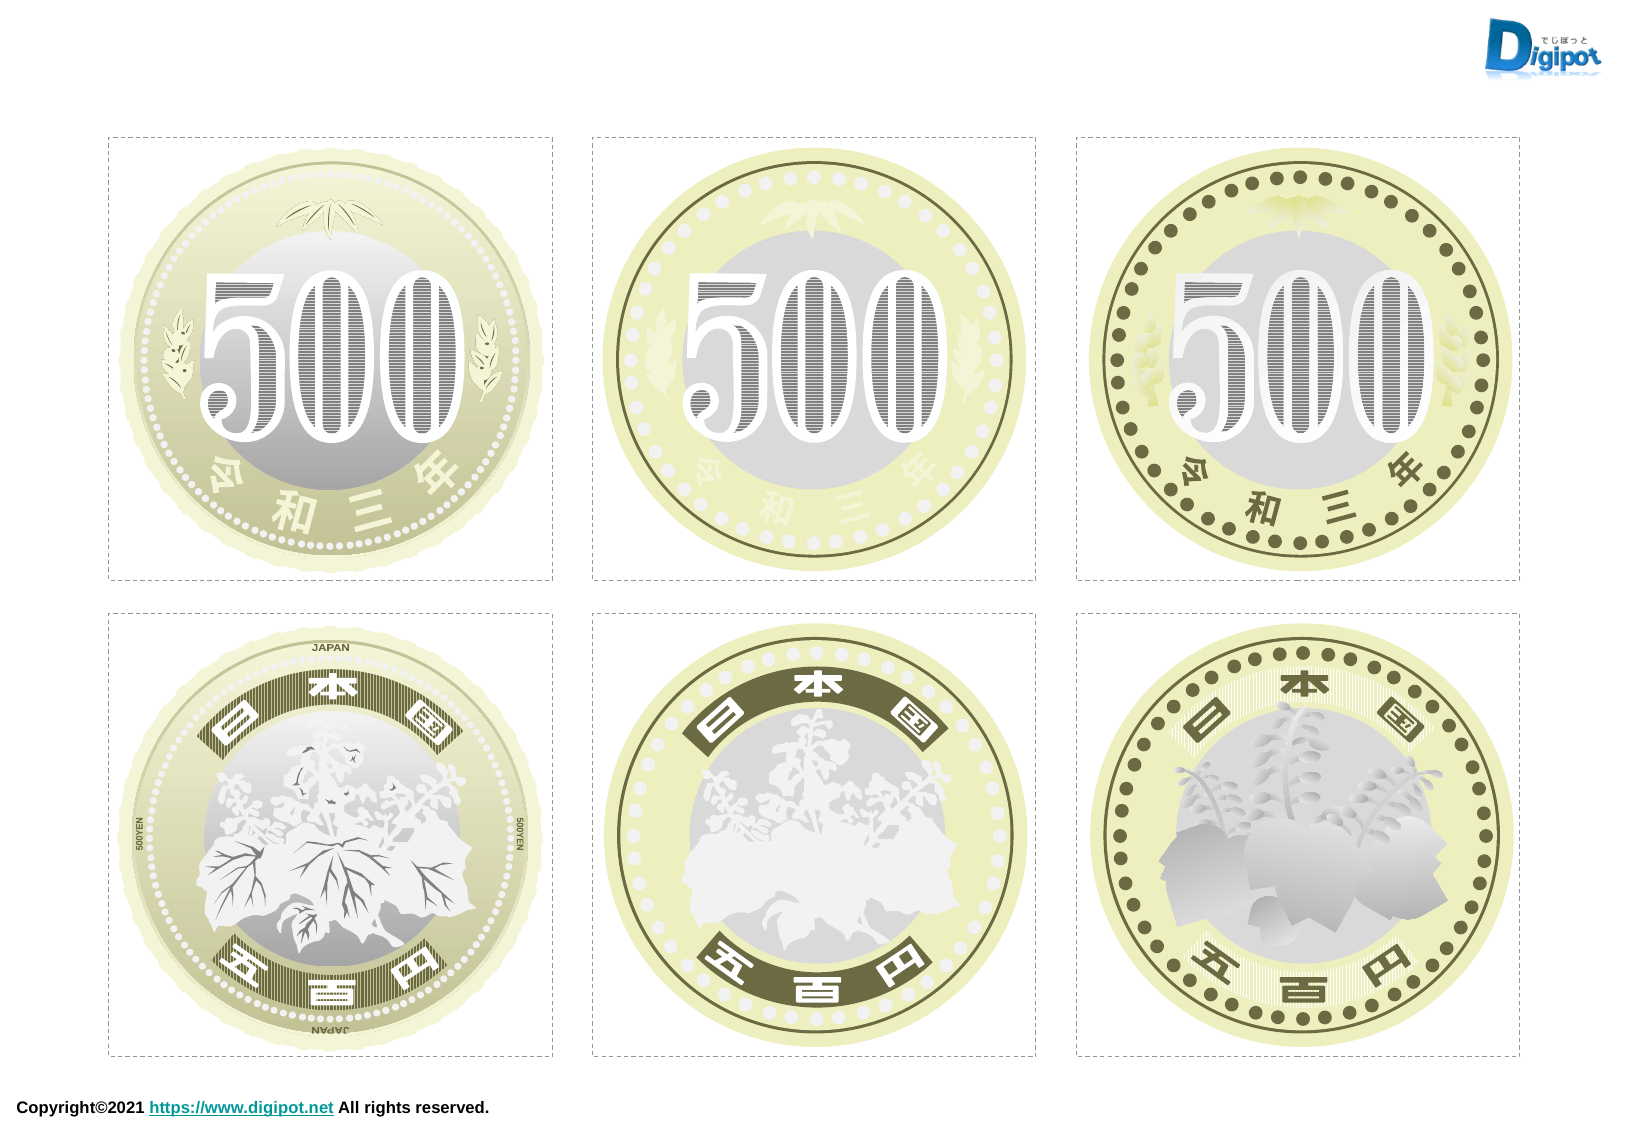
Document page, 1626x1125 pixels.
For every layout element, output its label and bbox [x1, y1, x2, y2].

text_box [117, 625, 544, 1052]
text_box [603, 623, 1028, 1048]
text_box [602, 147, 1027, 572]
text_box [118, 147, 545, 574]
text_box [1089, 623, 1514, 1048]
text_box [1088, 147, 1513, 572]
picture [1485, 18, 1602, 82]
